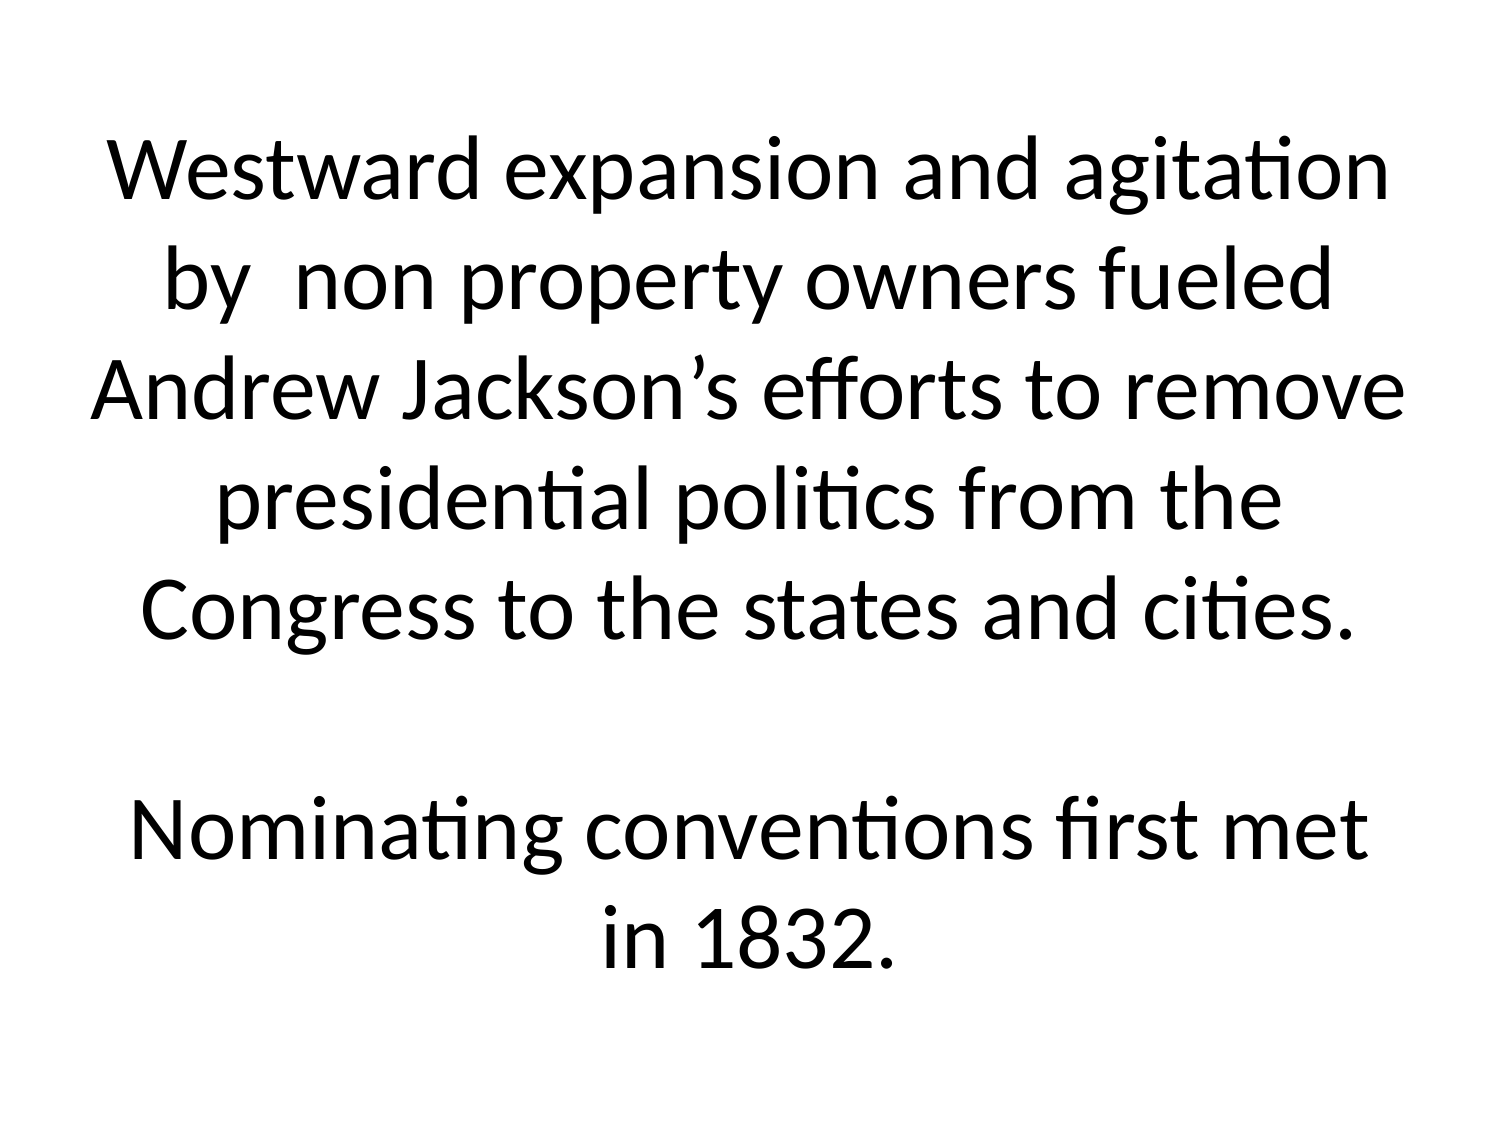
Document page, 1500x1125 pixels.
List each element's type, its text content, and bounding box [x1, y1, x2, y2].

title Westward expansion and agitation by non property owners fueled Andrew Jackson’s efforts to remove presidential politics from the Congress to the states and cities. Nominating conventions first met in 1832. [74, 44, 1426, 1051]
